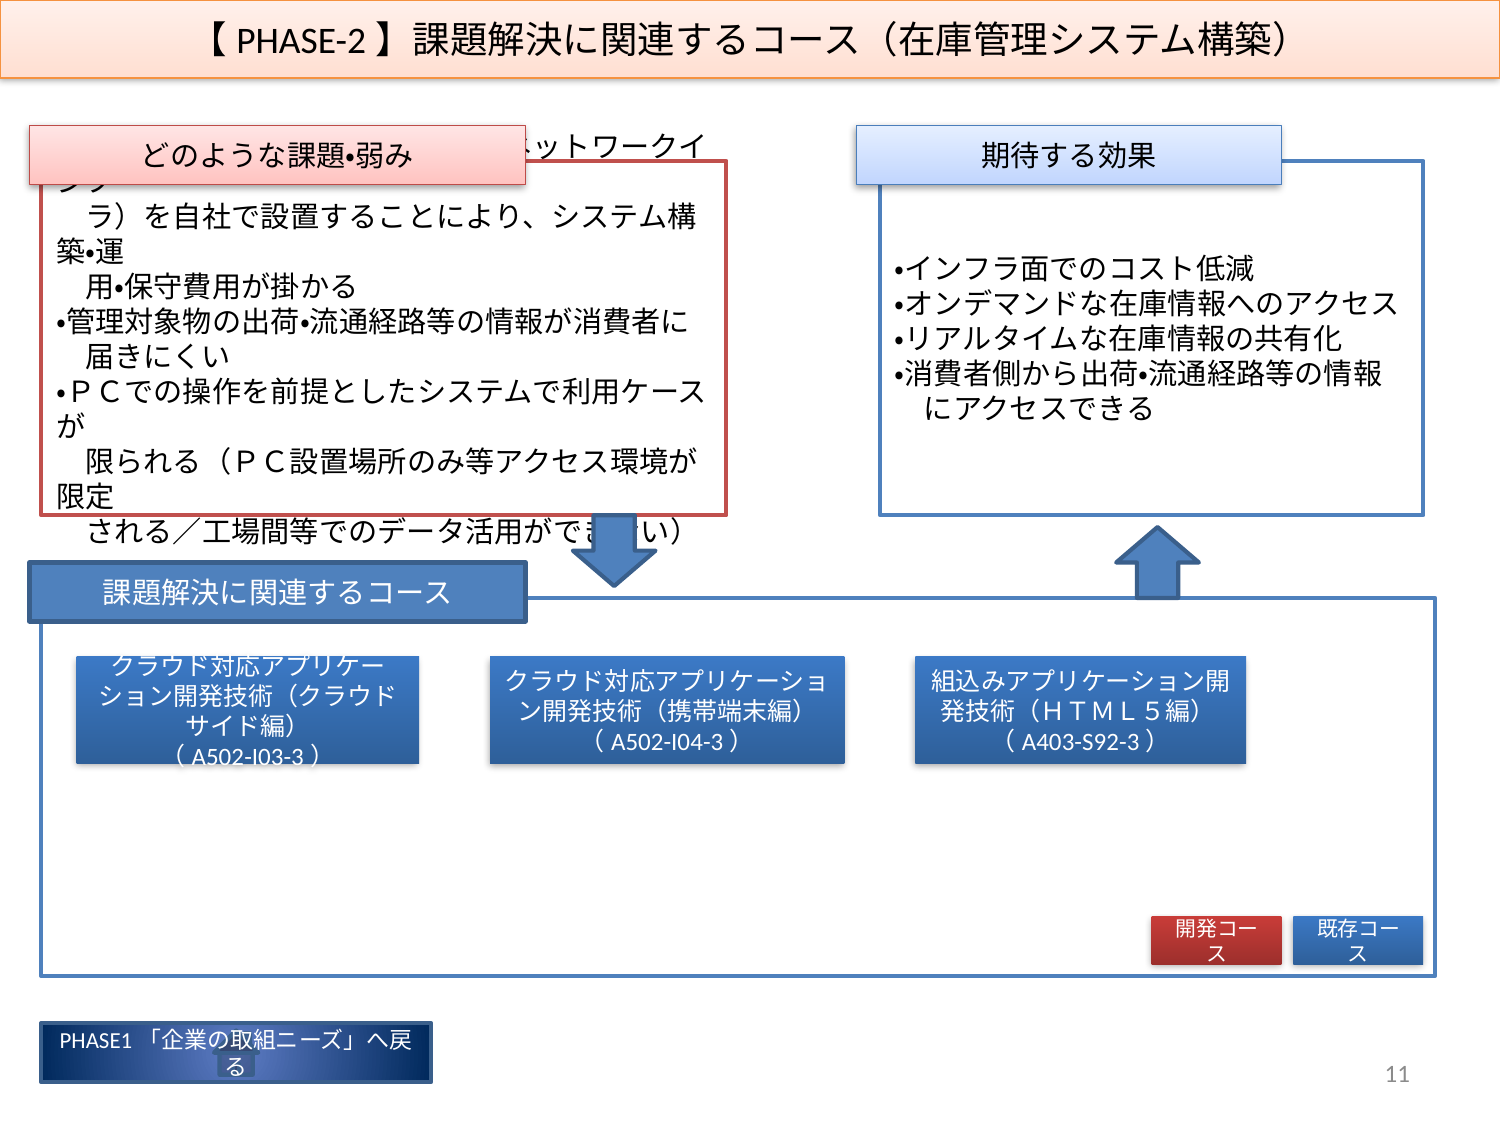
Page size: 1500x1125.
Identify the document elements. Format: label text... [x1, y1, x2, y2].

text_box クラウド対応アプリケーション開発技術（クラウドサイド編） （A502-I03-3） [76, 656, 420, 764]
text_box [39, 596, 1437, 978]
text_box 訓練コース [1288, 918, 1425, 970]
text_box 既存コース [1293, 916, 1424, 965]
text_box 【PHASE-2】課題解決に関連するコース（在庫管理システム構築） [0, 0, 1500, 79]
text_box [1114, 525, 1201, 601]
text_box 開発コース [1151, 916, 1282, 965]
text_box ・インフラ面でのコスト低減 ・オンデマンドな在庫情報へのアクセス ・リアルタイムな在庫情報の共有化 ・消費者側から出荷・流通経路等の情報 にアクセスできる [878, 159, 1425, 517]
text_box ・在庫管理システム一式（サーバ、ネットワークインフ ラ）を自社で設置することにより、システム構築・運 用・保守費用が掛かる ・管理対象物の出荷・流通経路等の情報が消費者に 届きにくい ・ＰＣでの操作を前提としたシステムで利用ケースが 限られる（ＰＣ設置場所のみ等アクセス環境が限定 される／工場間等でのデータ活用ができない） [39, 159, 728, 517]
text_box 組込みアプリケーション開発技術（ＨＴＭＬ５編） （A403-S92-3） [915, 656, 1247, 764]
text_box どのような課題・弱み [29, 125, 526, 185]
text_box PHASE1「企業の取組ニーズ」へ戻る [39, 1021, 433, 1084]
text_box [570, 513, 658, 588]
text_box 課題解決に関連するコース [27, 560, 528, 624]
text_box クラウド対応アプリケーション開発技術（携帯端末編） （A502-I04-3） [490, 656, 845, 764]
text_box 期待する効果 [856, 125, 1282, 185]
slide_number 11 [1074, 1042, 1425, 1103]
